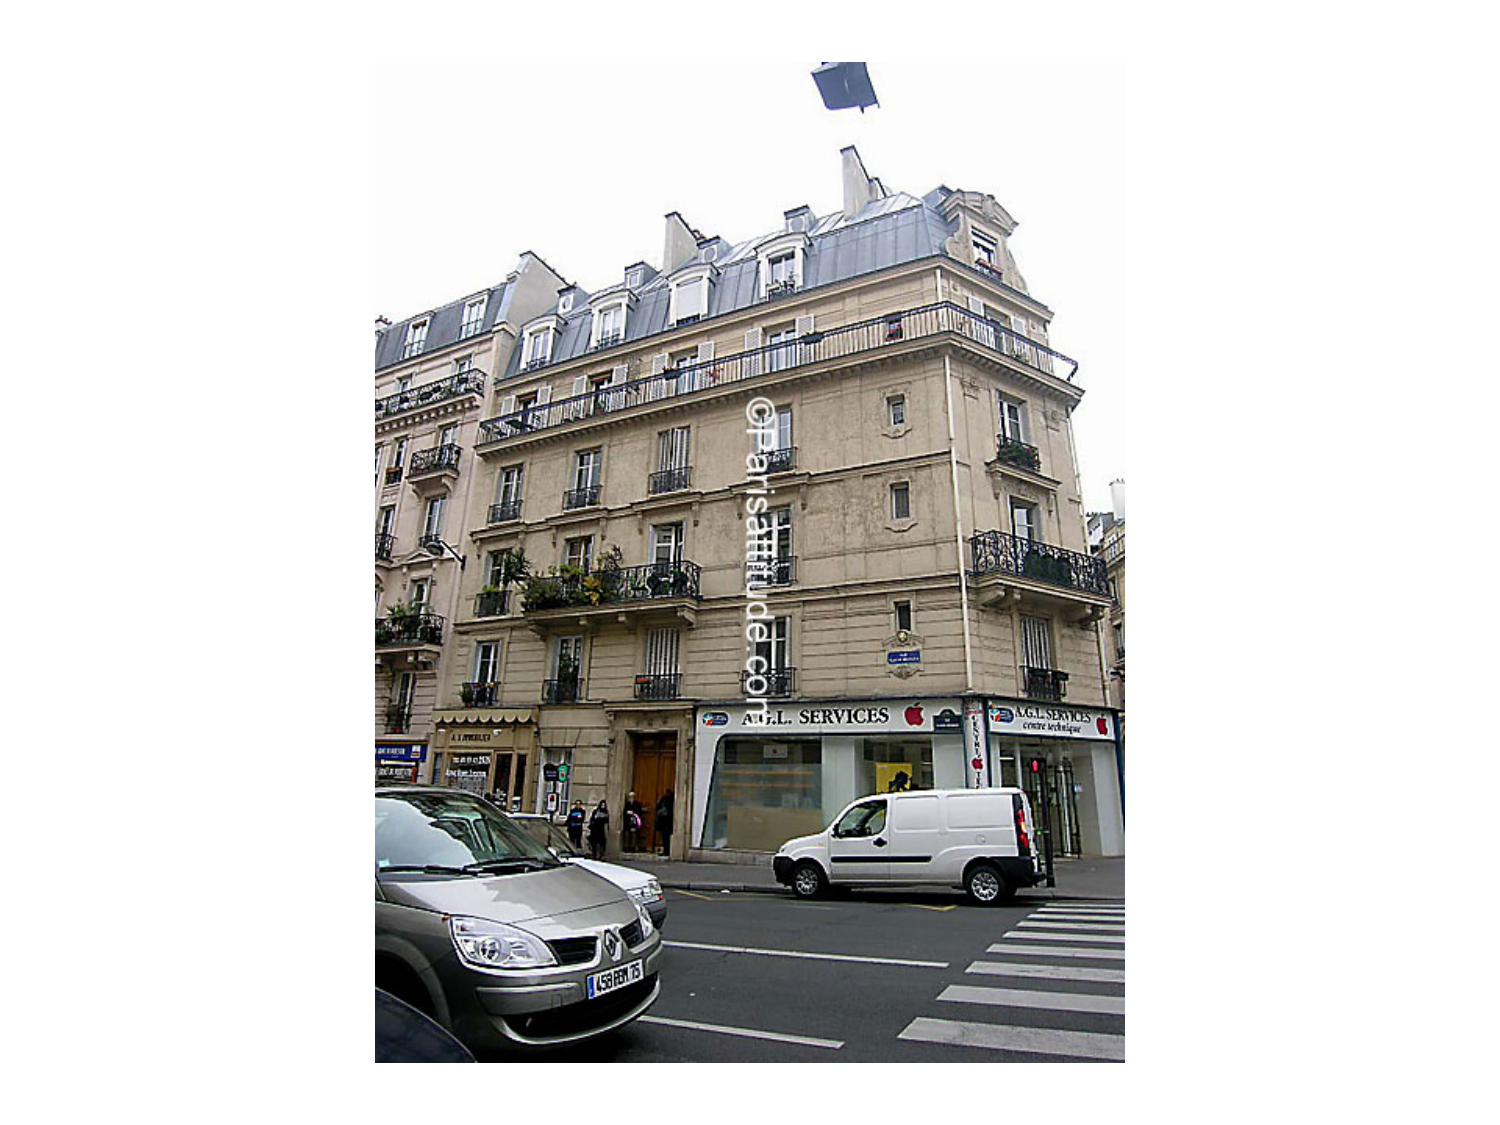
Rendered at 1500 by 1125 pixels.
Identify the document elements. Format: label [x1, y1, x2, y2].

picture [374, 62, 1126, 1063]
